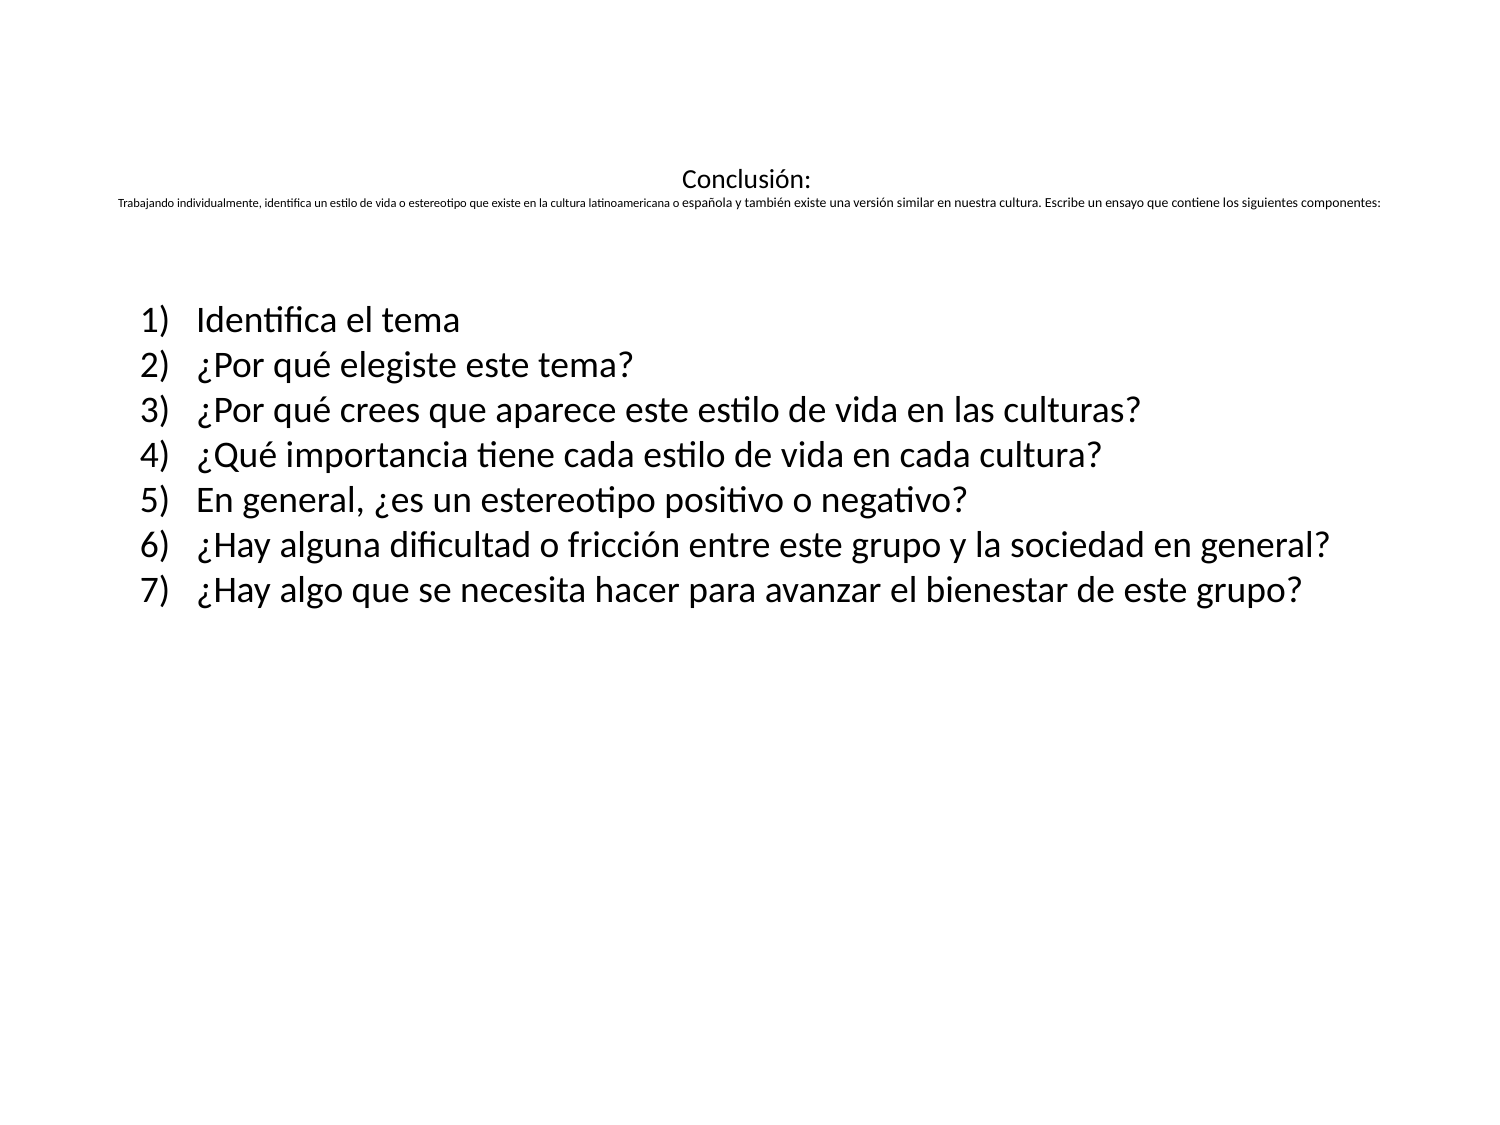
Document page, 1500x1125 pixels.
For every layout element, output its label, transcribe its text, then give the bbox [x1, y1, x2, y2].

title Conclusión: Trabajando individualmente, identifica un estilo de vida o estereotipo que existe en la cultura latinoamericana o española y también existe una versión similar en nuestra cultura. Escribe un ensayo que contiene los siguientes componentes: [75, 87, 1425, 350]
text_box Identifica el tema ¿Por qué elegiste este tema? ¿Por qué crees que aparece este estilo de vida en las culturas? ¿Qué importancia tiene cada estilo de vida en cada cultura? En general, ¿es un estereotipo positivo o negativo? ¿Hay alguna dificultad o fricción entre este grupo y la sociedad en general? ¿Hay algo que se necesita hacer para avanzar el bienestar de este grupo? [125, 287, 1363, 618]
